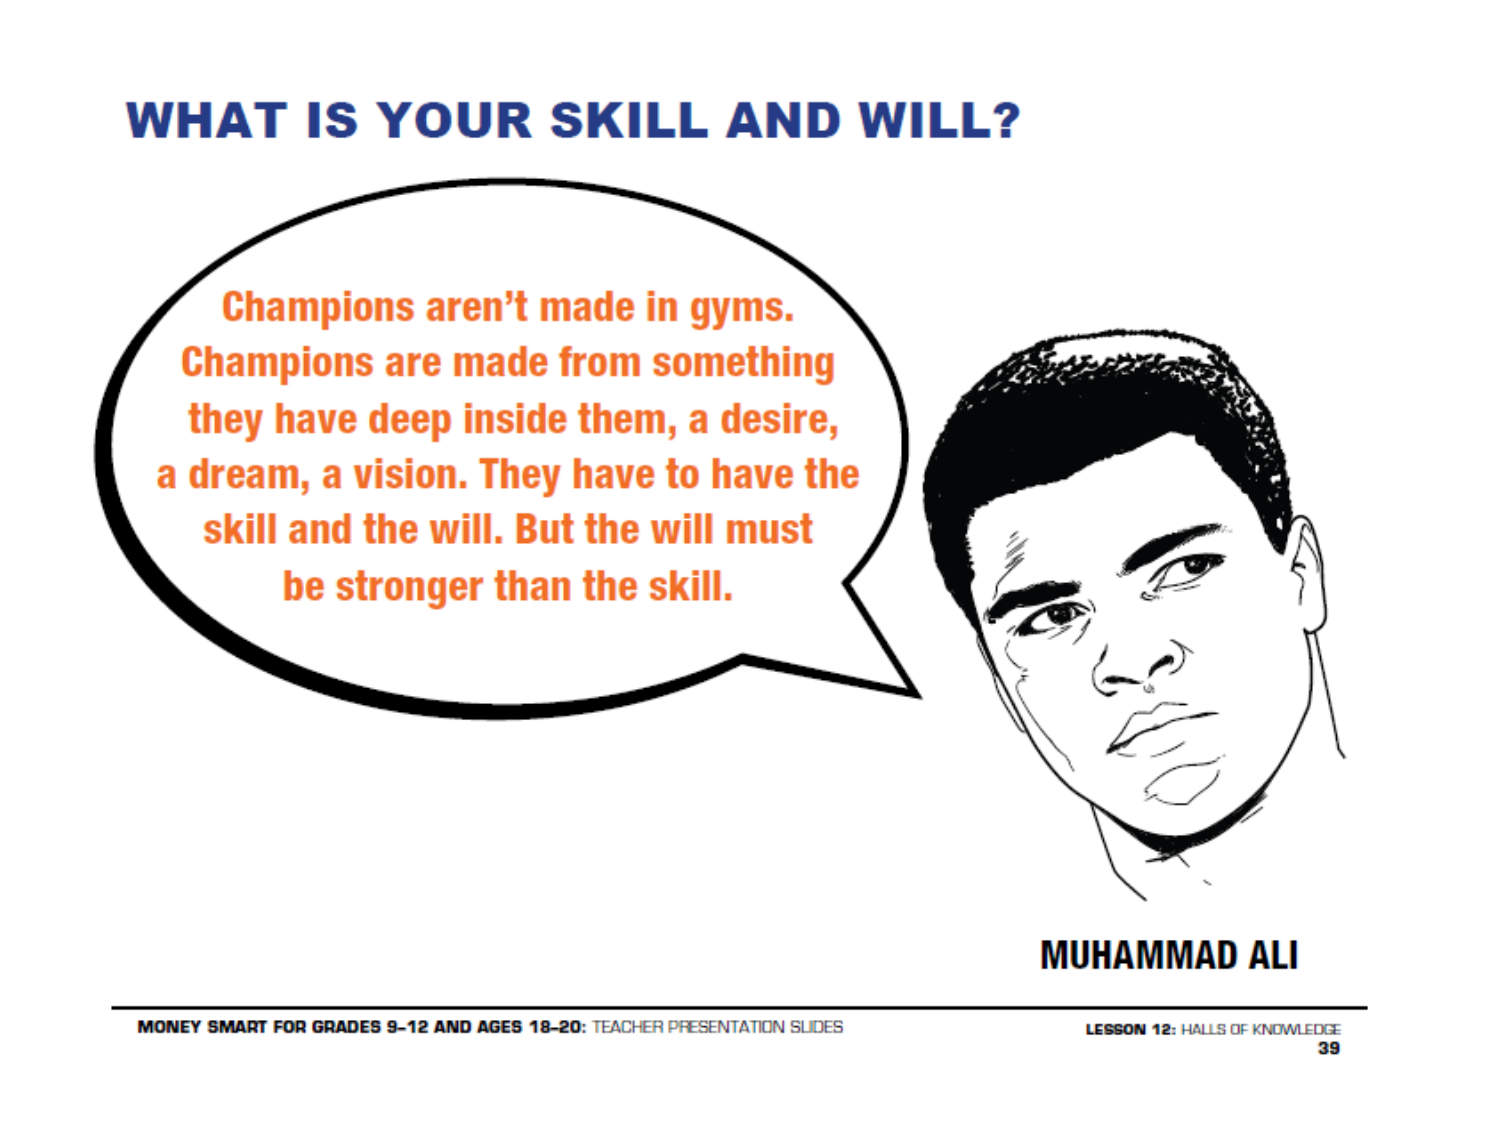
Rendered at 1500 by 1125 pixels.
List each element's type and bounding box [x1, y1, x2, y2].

picture [62, 42, 1426, 1093]
